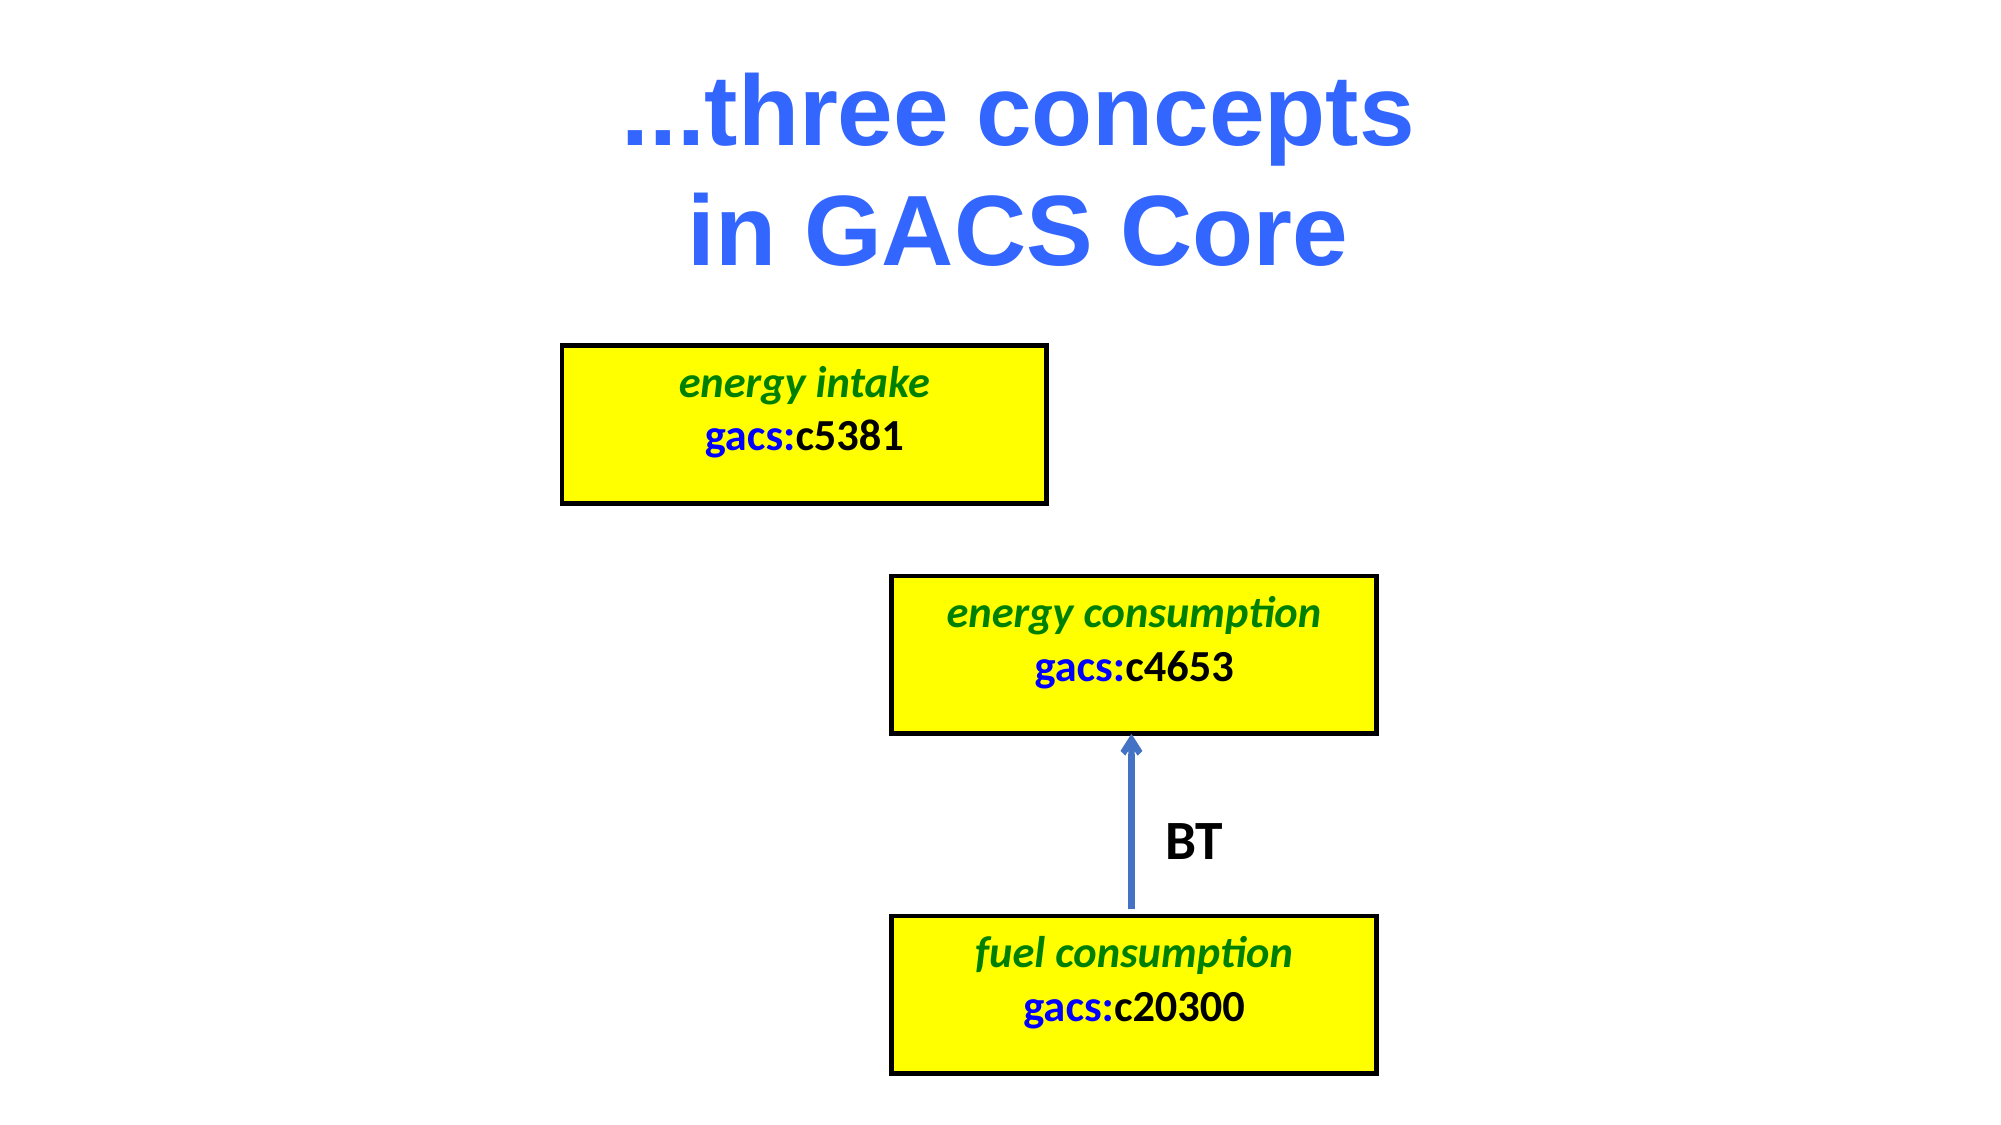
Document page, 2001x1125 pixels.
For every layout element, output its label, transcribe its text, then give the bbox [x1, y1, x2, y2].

text_box energy intake gacs:c5381 [561, 345, 1047, 504]
text_box ...three concepts in GACS Core [118, 47, 1919, 306]
text_box BT [1150, 796, 1238, 879]
text_box fuel consumption gacs:c20300 [891, 915, 1377, 1074]
text_box energy consumption gacs:c4653 [891, 575, 1377, 734]
